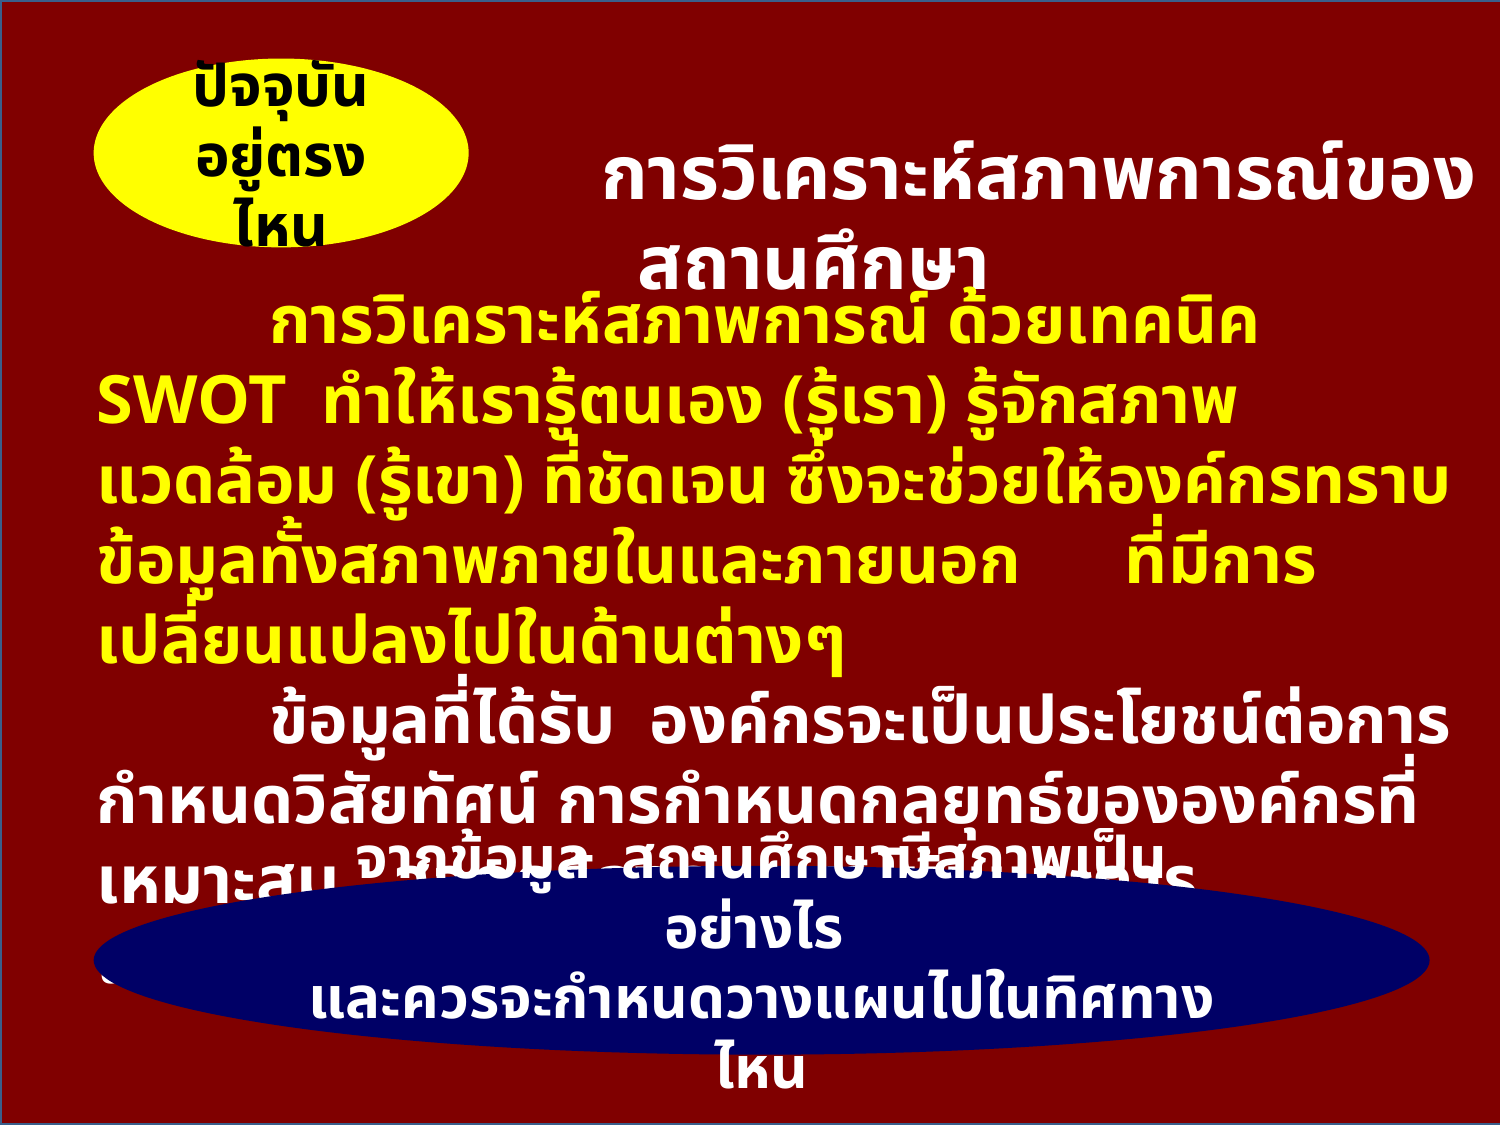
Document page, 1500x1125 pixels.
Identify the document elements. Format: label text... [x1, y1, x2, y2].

text_box การวิเคราะห์สภาพการณ์ของสถานศึกษา [128, 117, 1500, 312]
text_box การวิเคราะห์สภาพการณ์ ด้วยเทคนิค SWOT ทำให้เรารู้ตนเอง (รู้เรา) รู้จักสภาพแวดล้อม (รู้เขา) ที่ชัดเจน ซึ่งจะช่วยให้องค์กรทราบข้อมูลทั้งสภาพภายในและภายนอก ที่มีการเปลี่ยนแปลงไปในด้านต่างๆ ข้อมูลที่ได้รับ องค์กรจะเป็นประโยชน์ต่อการกำหนดวิสัยทัศน์ การกำหนดกลยุทธ์ขององค์กรที่เหมาะสม สอดคล้องกับแนวโน้มและการเปลี่ยนแปลงในอนาคต [81, 269, 1477, 1004]
text_box [0, 0, 1500, 1125]
text_box ปัจจุบันอยู่ตรงไหน [91, 56, 471, 250]
text_box จากข้อมูล สถานศึกษามีสภาพเป็นอย่างไร และควรจะกำหนดวางแผนไปในทิศทางไหน [91, 863, 1432, 1057]
